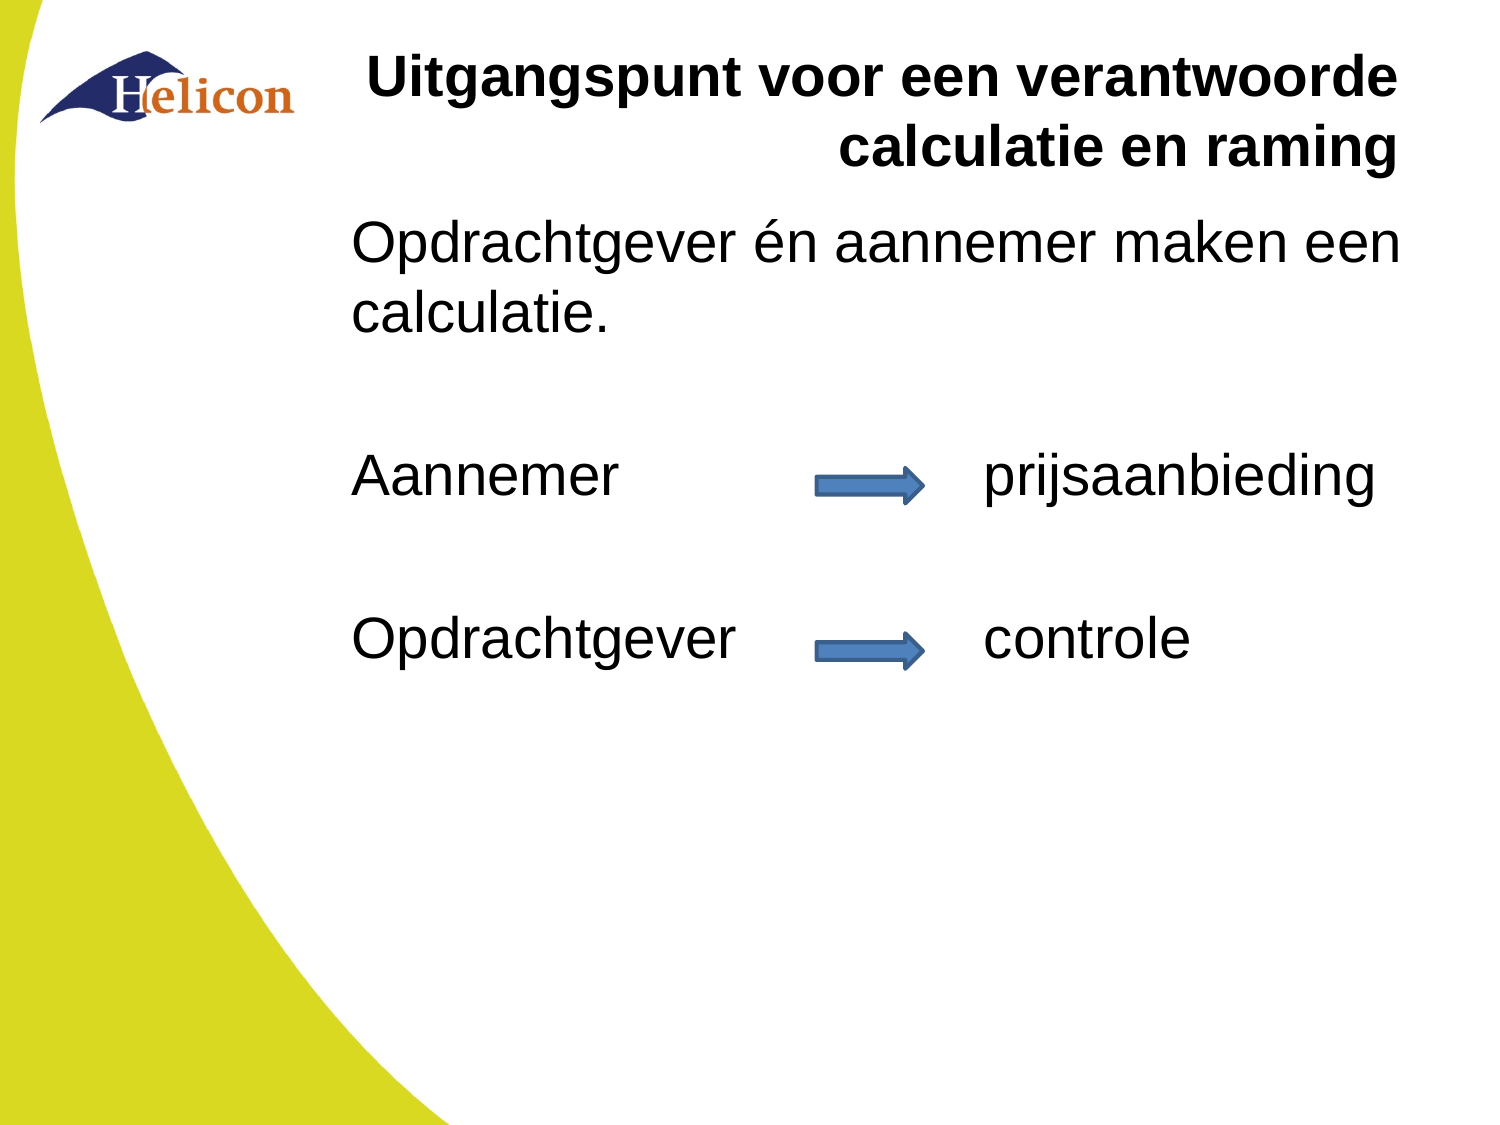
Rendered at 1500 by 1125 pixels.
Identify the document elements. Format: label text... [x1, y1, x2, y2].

picture [0, 0, 1500, 1125]
text_box [814, 466, 926, 506]
list Opdrachtgever én aannemer maken een calculatie. Aannemer prijsaanbieding Opdrachtgever controle [336, 196, 1425, 1005]
text_box [814, 631, 926, 671]
title Uitgangspunt voor een verantwoorde calculatie en raming [324, 54, 1415, 161]
